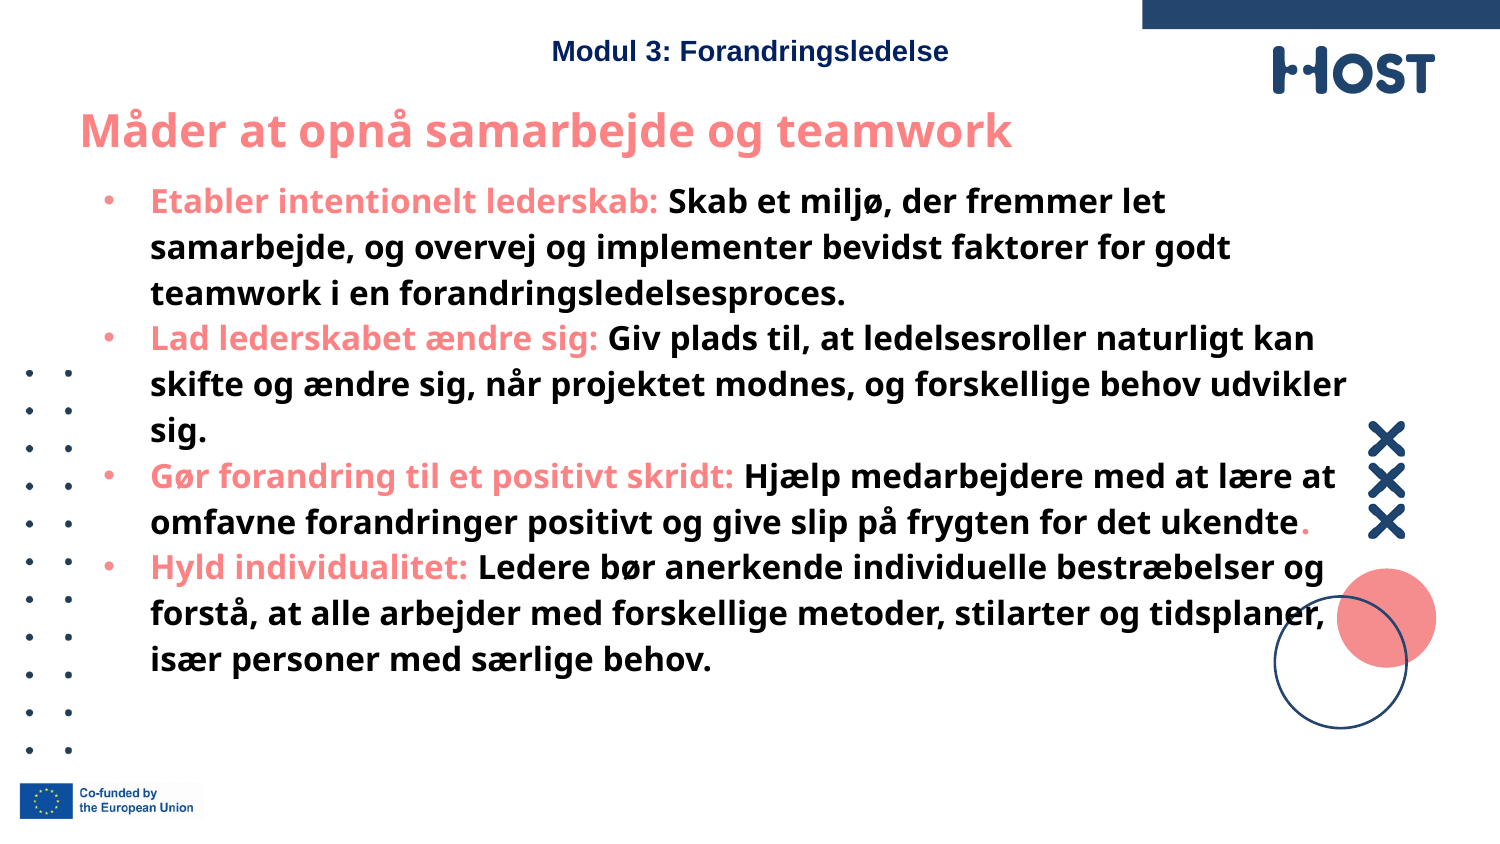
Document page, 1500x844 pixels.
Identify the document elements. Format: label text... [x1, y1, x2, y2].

picture [0, 370, 204, 820]
list Etabler intentionelt lederskab: Skab et miljø, der fremmer let samarbejde, og overvej og implementer bevidst faktorer for godt teamwork i en forandringsledelsesproces. Lad lederskabet ændre sig: Giv plads til, at ledelsesroller naturligt kan skifte og ændre sig, når projektet modnes, og forskellige behov udvikler sig. Gør forandring til et positivt skridt: Hjælp medarbejdere med at lære at omfavne forandringer positivt og give slip på frygten for det ukendte. Hyld individualitet: Ledere bør anerkende individuelle bestræbelser og forstå, at alle arbejder med forskellige metoder, stilarter og tidsplaner, især personer med særlige behov. [88, 220, 1384, 844]
picture [1273, 46, 1435, 94]
text_box Modul 3: Forandringsledelse [536, 12, 980, 70]
text_box Måder at opnå samarbejde og teamwork [64, 94, 1407, 220]
picture [1384, 421, 1405, 539]
